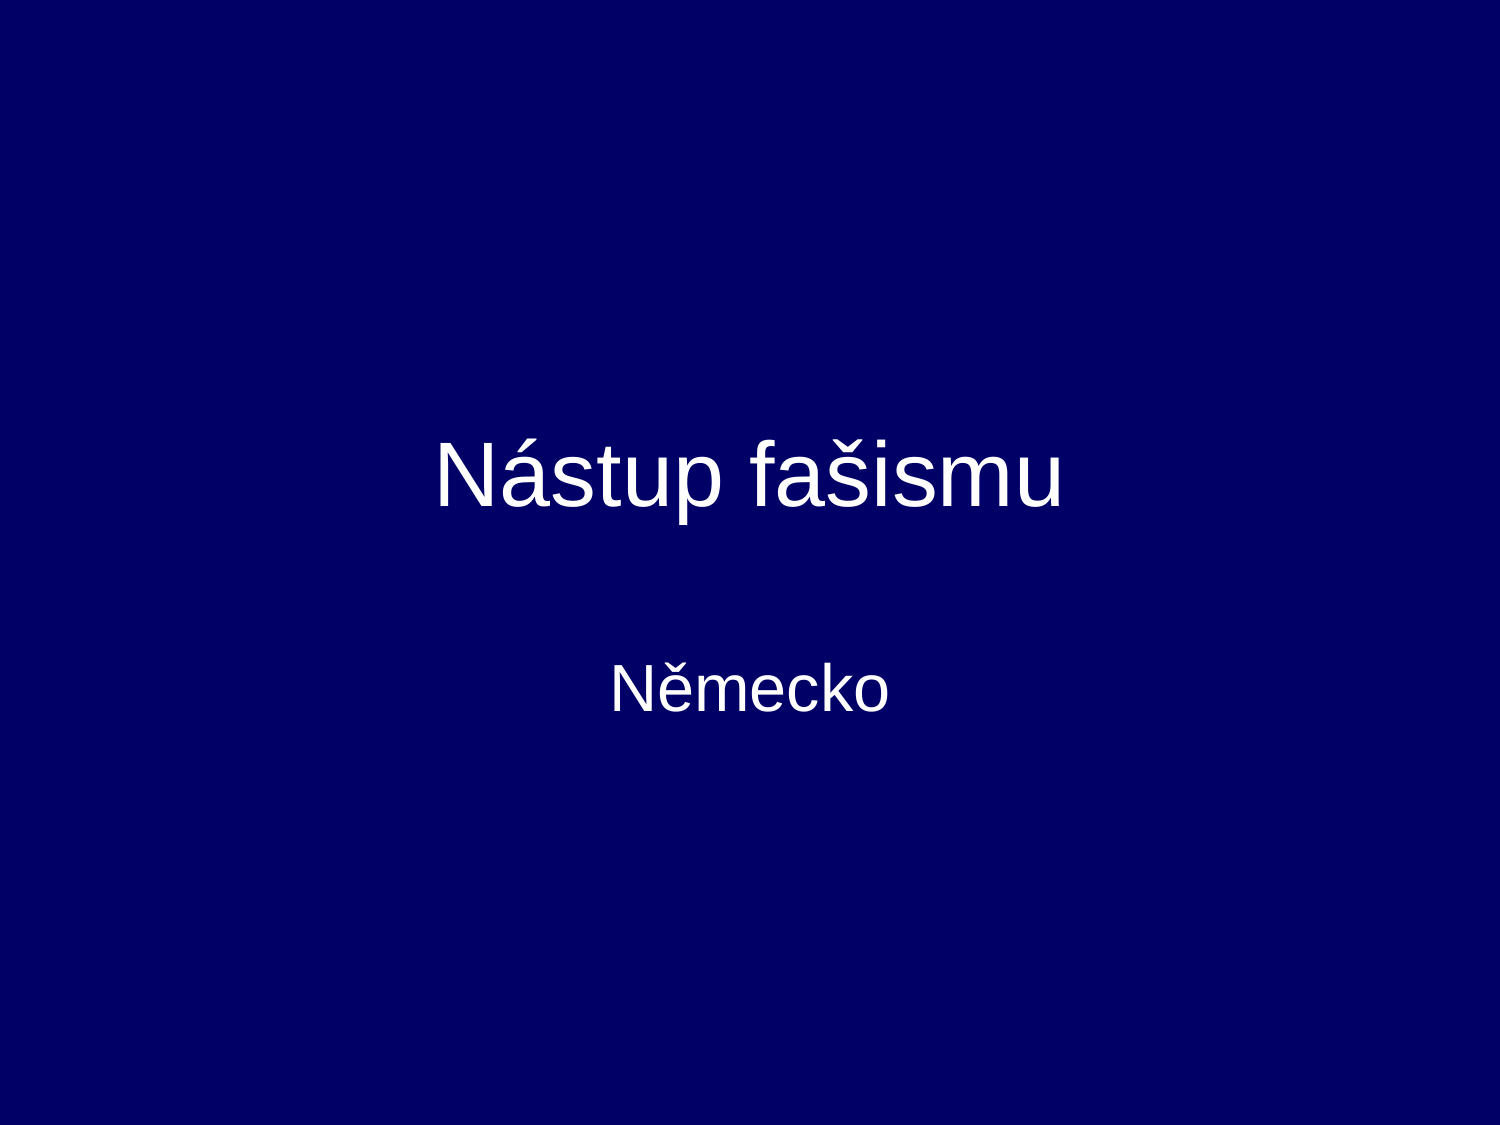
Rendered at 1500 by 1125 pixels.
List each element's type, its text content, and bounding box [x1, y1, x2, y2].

title Nástup fašismu [112, 349, 1388, 591]
subtitle Německo [225, 637, 1275, 925]
